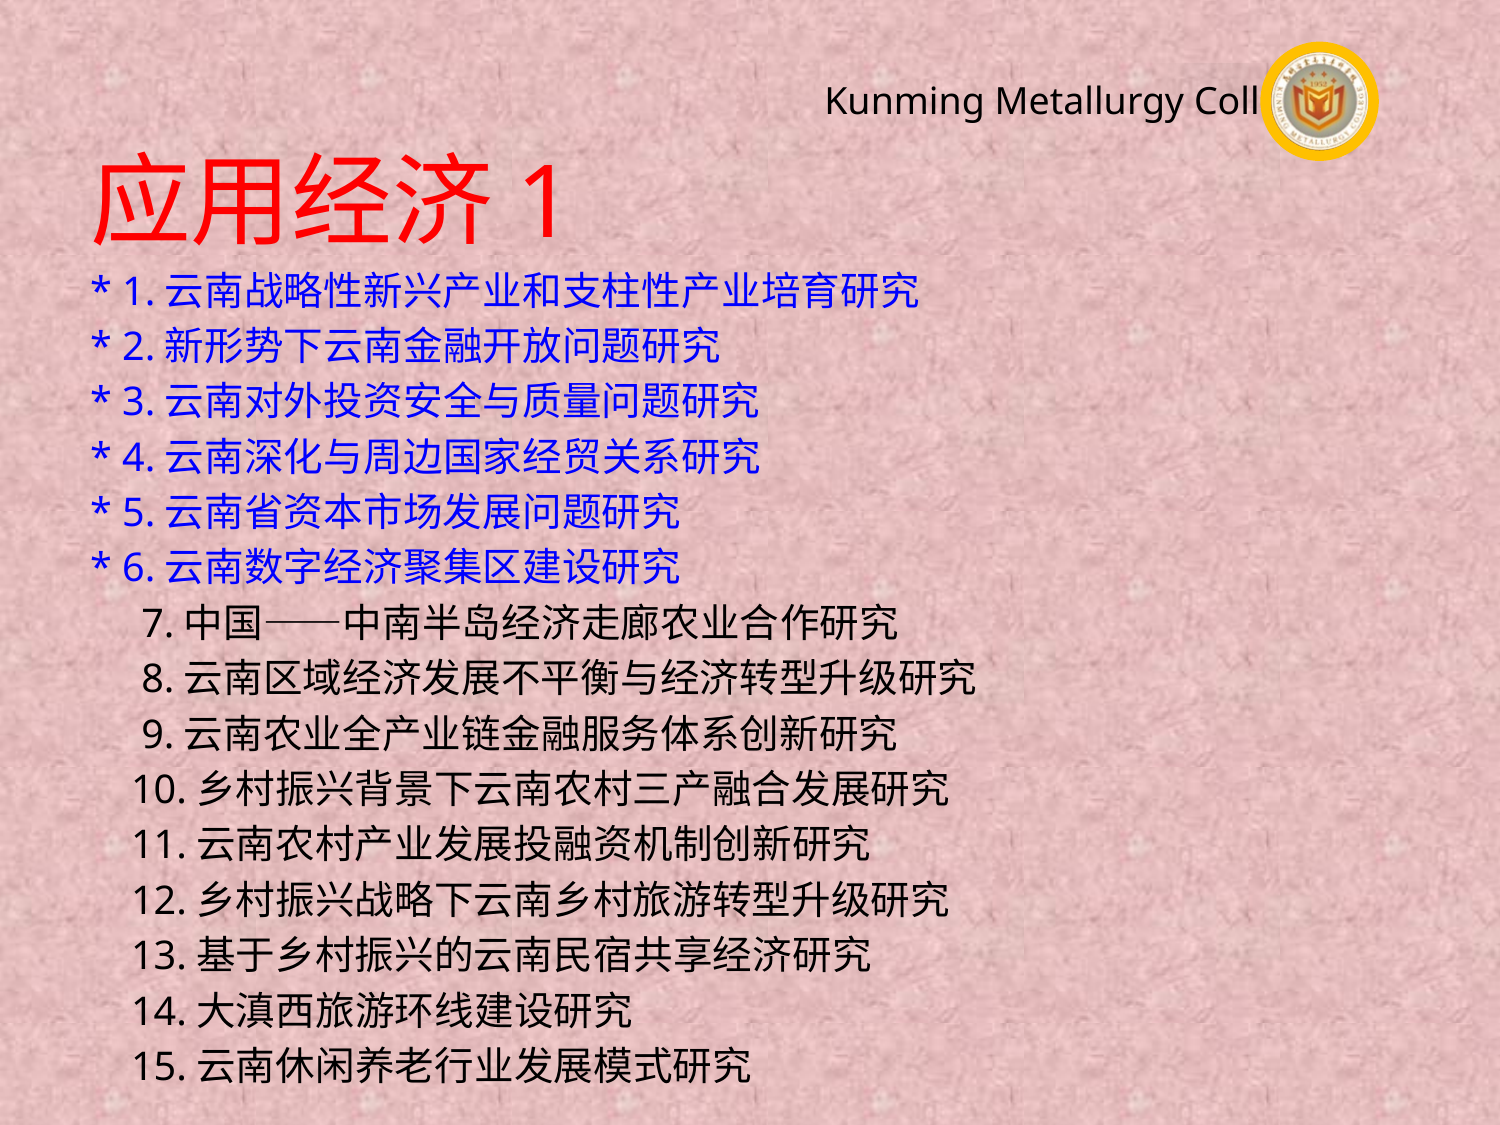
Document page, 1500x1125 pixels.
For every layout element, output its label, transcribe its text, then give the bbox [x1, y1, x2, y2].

picture [0, 0, 1500, 1125]
title Kunming Metallurgy College [75, 23, 1442, 176]
list 应用经济1 * 1.云南战略性新兴产业和支柱性产业培育研究 * 2.新形势下云南金融开放问题研究 * 3.云南对外投资安全与质量问题研究 * 4.云南深化与周边国家经贸关系研究 * 5.云南省资本市场发展问题研究 * 6.云南数字经济聚集区建设研究 7.中国——中南半岛经济走廊农业合作研究 8.云南区域经济发展不平衡与经济转型升级研究 9.云南农业全产业链金融服务体系创新研究 10.乡村振兴背景下云南农村三产融合发展研究 11.云南农村产业发展投融资机制创新研究 12.乡村振兴战略下云南乡村旅游转型升级研究 13.基于乡村振兴的云南民宿共享经济研究 14.大滇西旅游环线建设研究 15.云南休闲养老行业发展模式研究 [75, 128, 1425, 1102]
